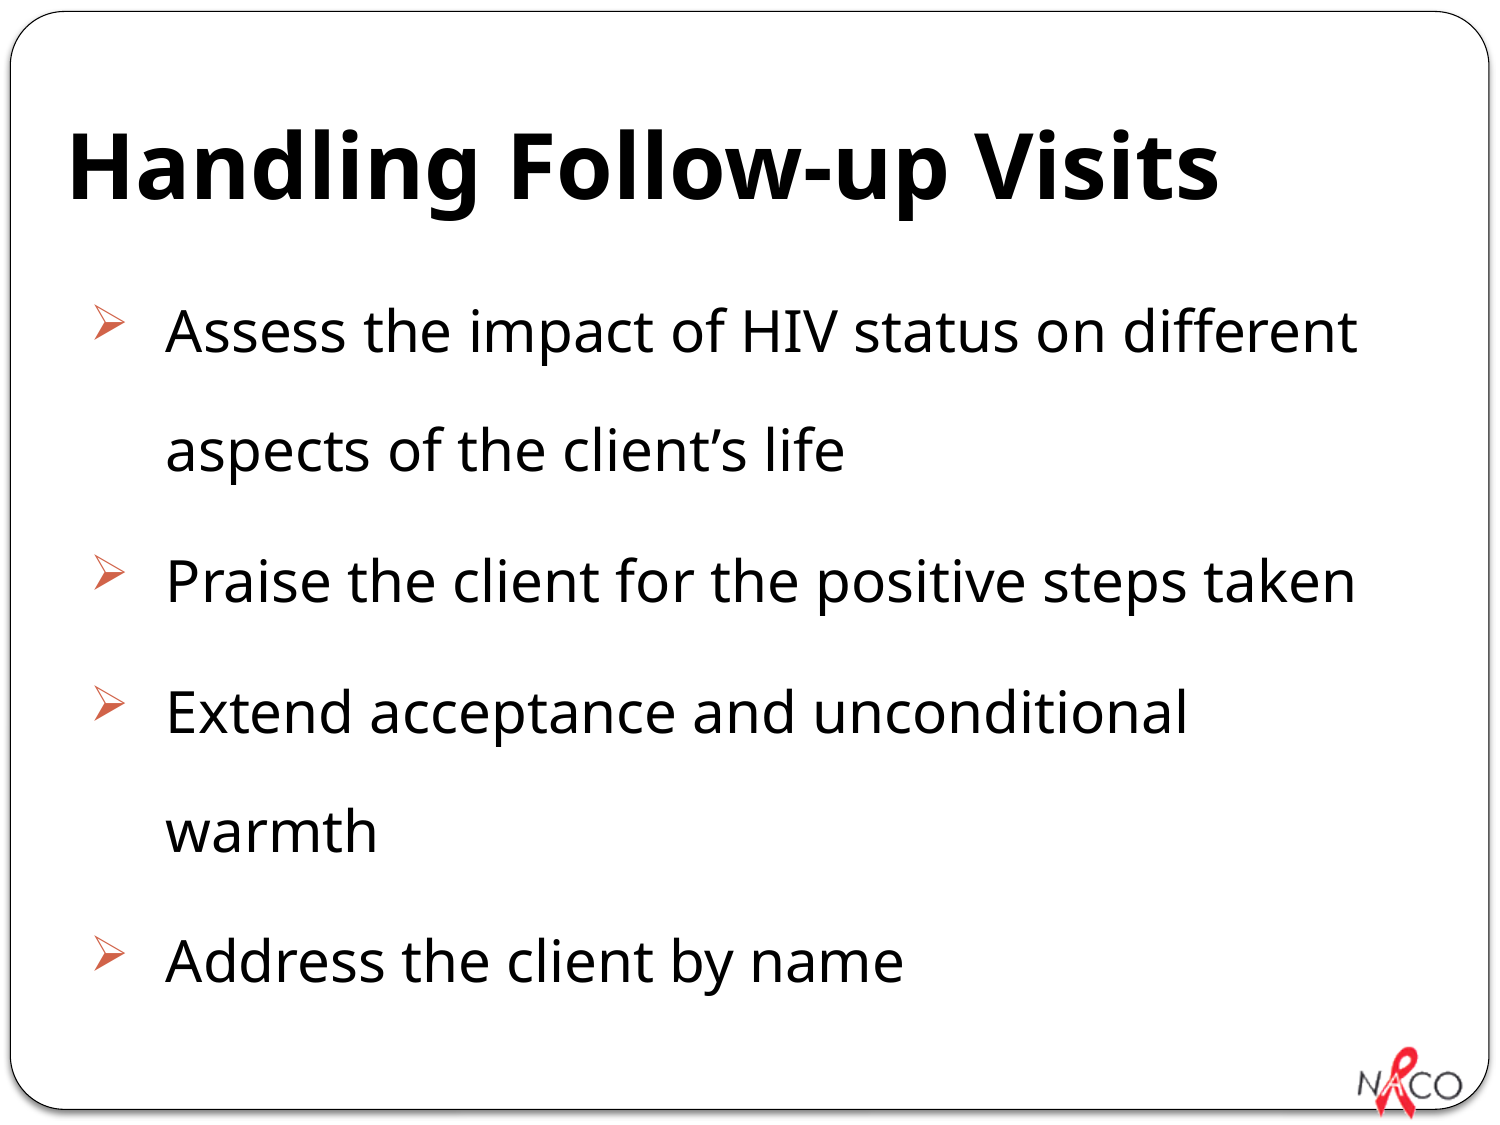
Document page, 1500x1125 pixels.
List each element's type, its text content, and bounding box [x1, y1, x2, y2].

title Handling Follow-up Visits [49, 44, 1426, 233]
picture [1350, 1042, 1468, 1125]
list Assess the impact of HIV status on different aspects of the client’s life Praise the client for the positive steps taken Extend acceptance and unconditional warmth Address the client by name [74, 237, 1426, 988]
